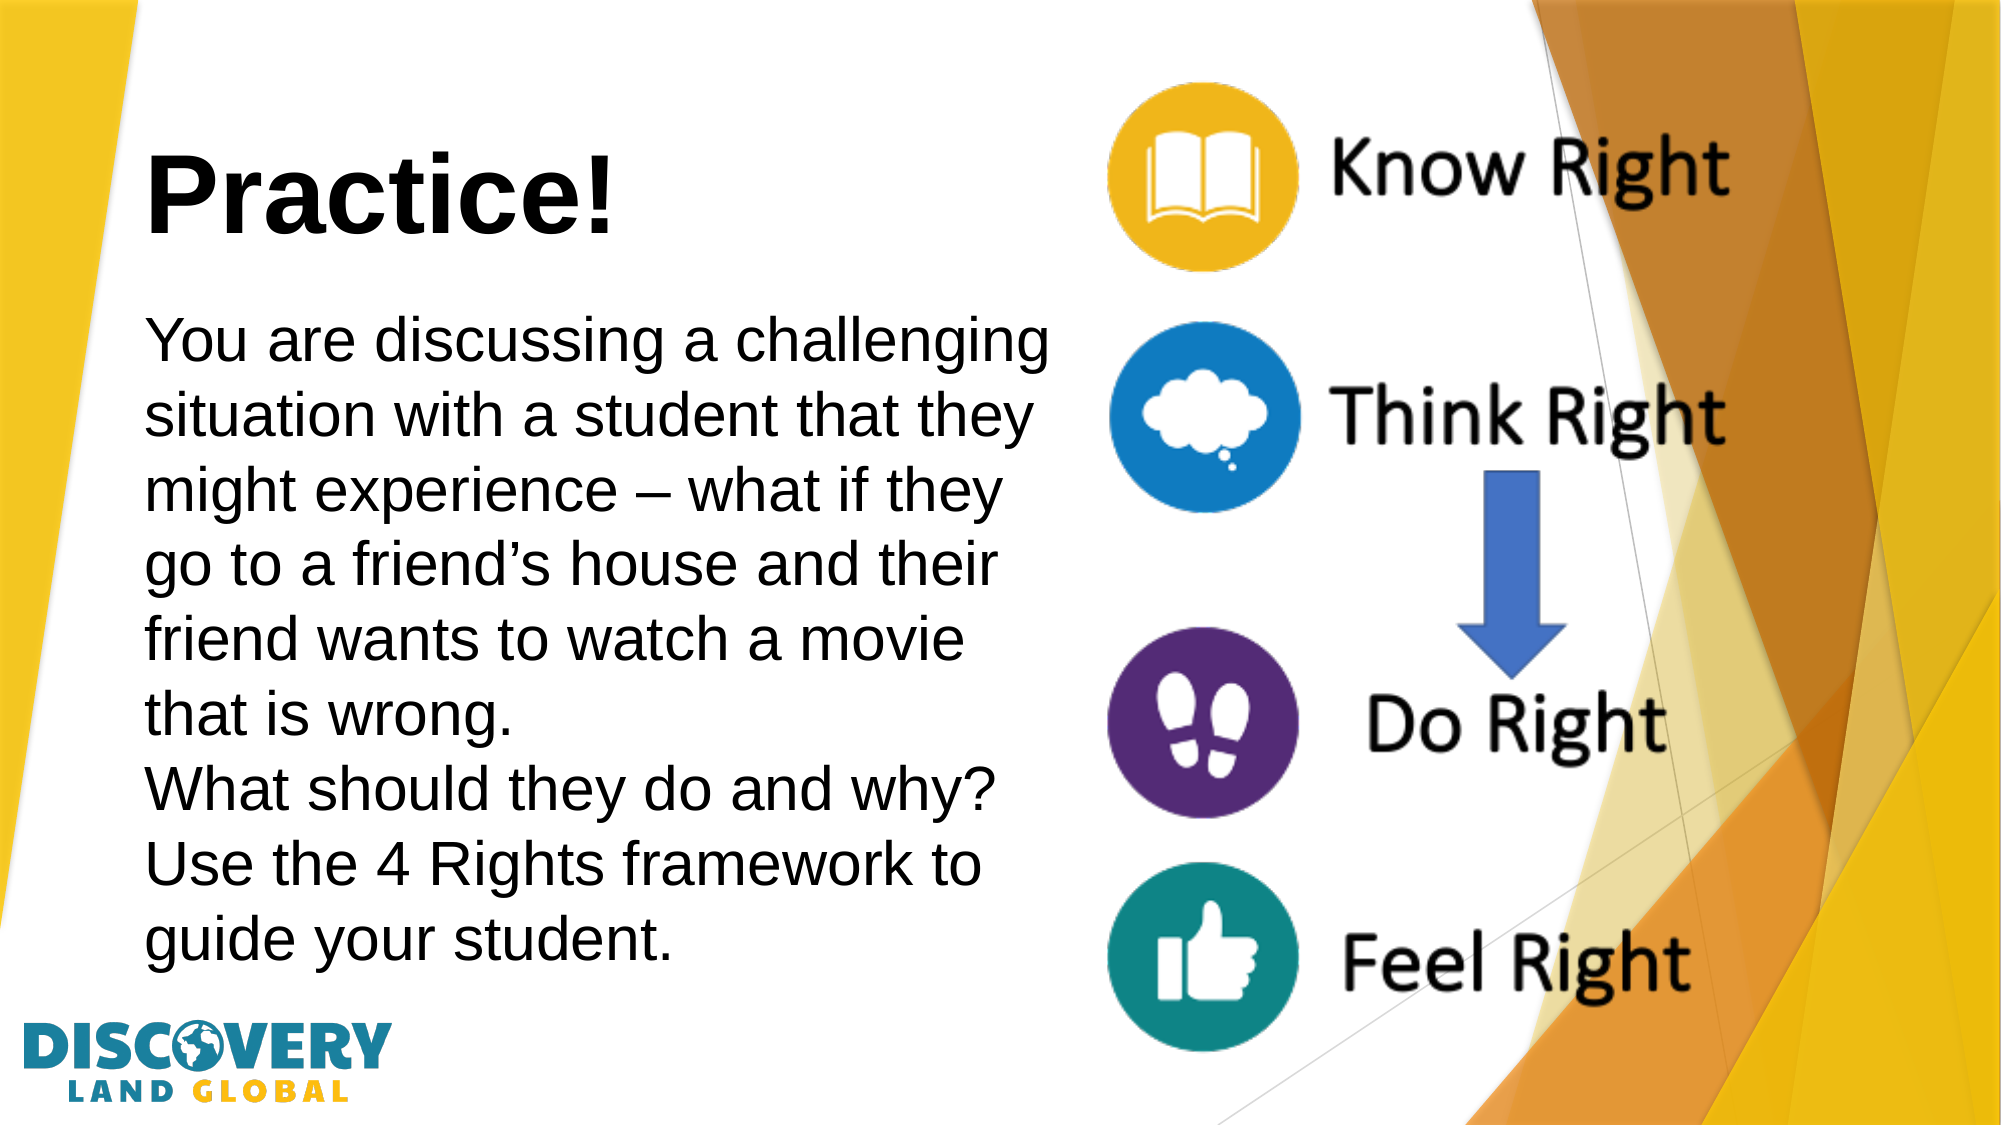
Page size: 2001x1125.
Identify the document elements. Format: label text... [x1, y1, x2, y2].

text_box You are discussing a challenging situation with a student that they might experience – what if they go to a friend’s house and their friend wants to watch a movie that is wrong. What should they do and why? Use the 4 Rights framework to guide your student. [129, 291, 1073, 981]
title Practice! [1804, 53, 1974, 324]
picture [18, 1017, 398, 1108]
picture [1077, 52, 1803, 1089]
title Practice! [129, 53, 1077, 291]
